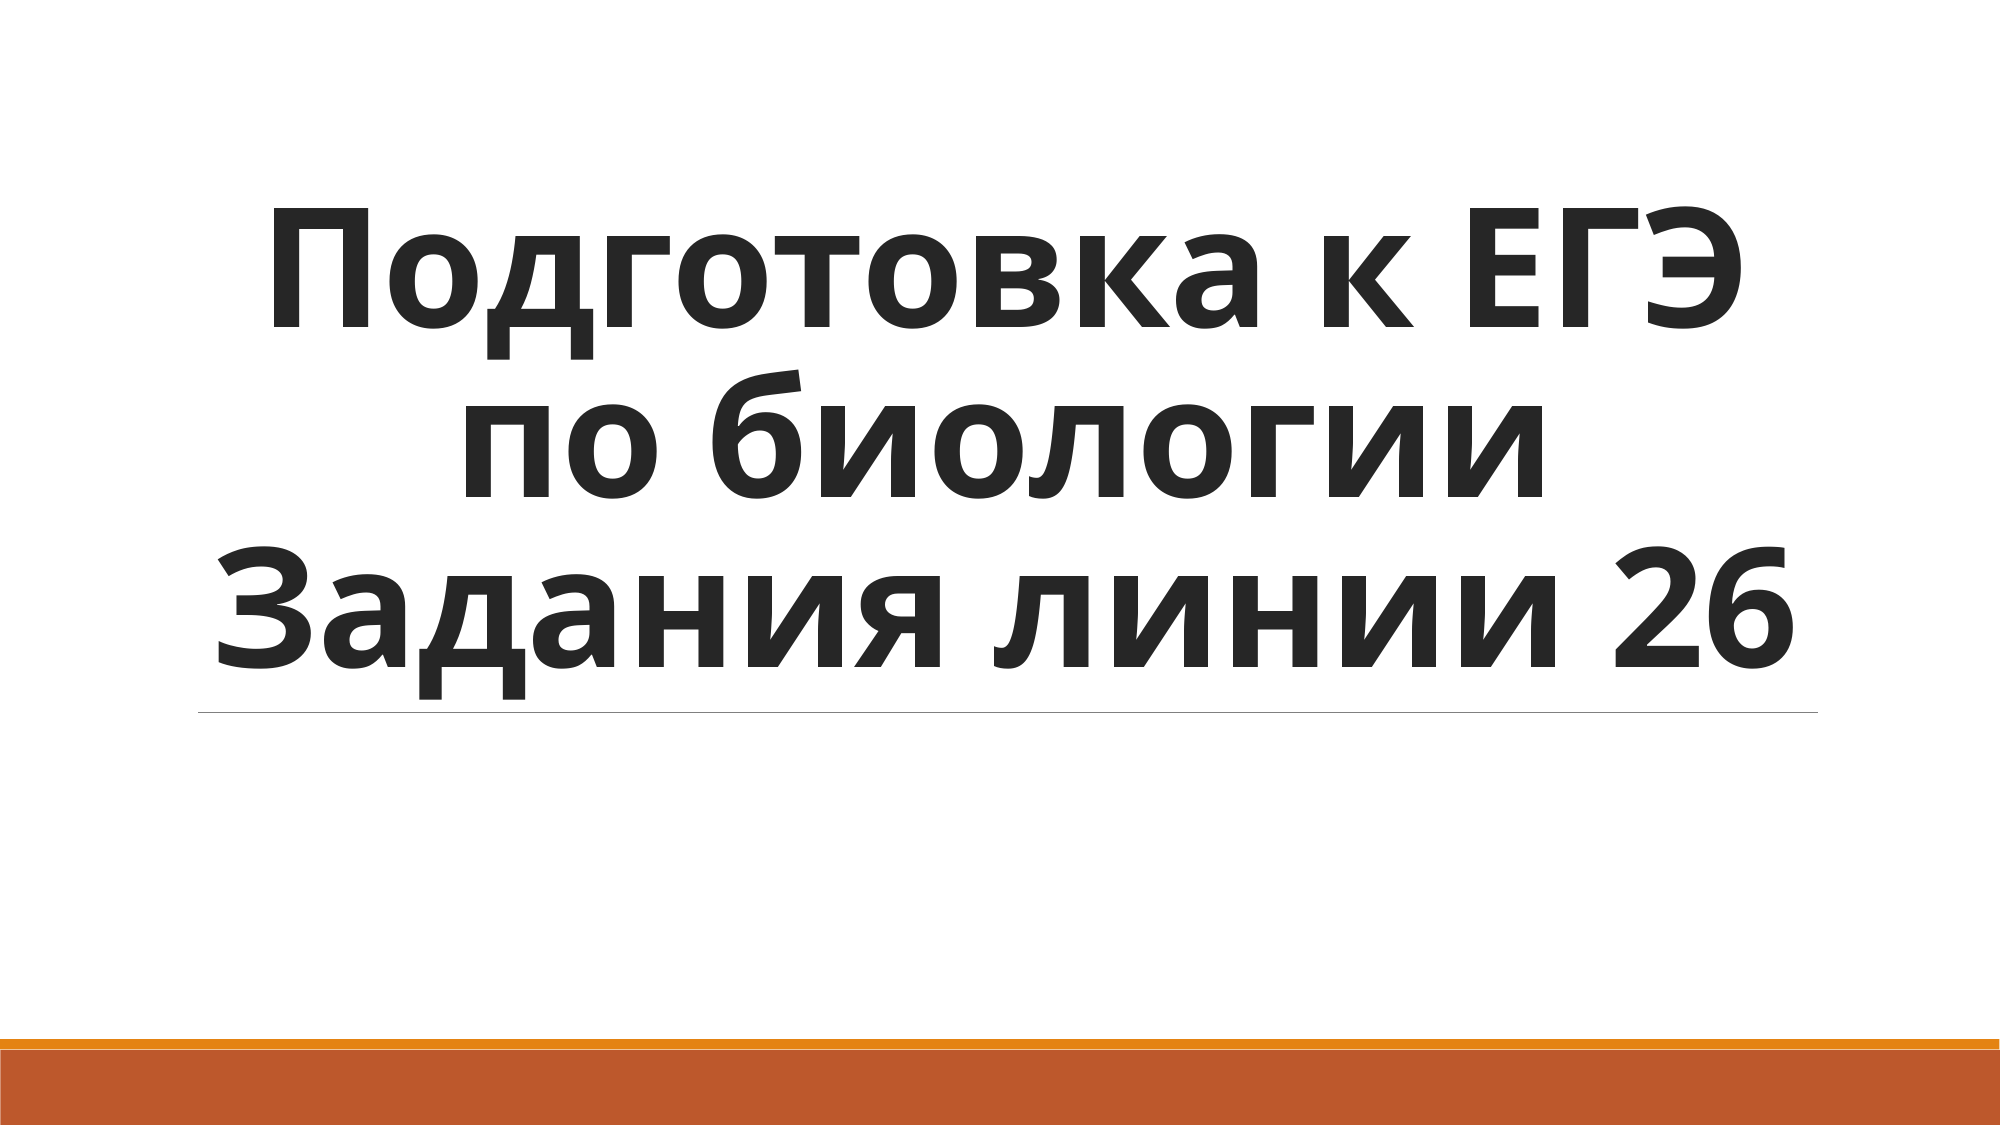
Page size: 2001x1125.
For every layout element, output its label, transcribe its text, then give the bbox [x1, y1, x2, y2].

title Подготовка к ЕГЭ по биологии Задания линии 26 [180, 124, 1830, 710]
